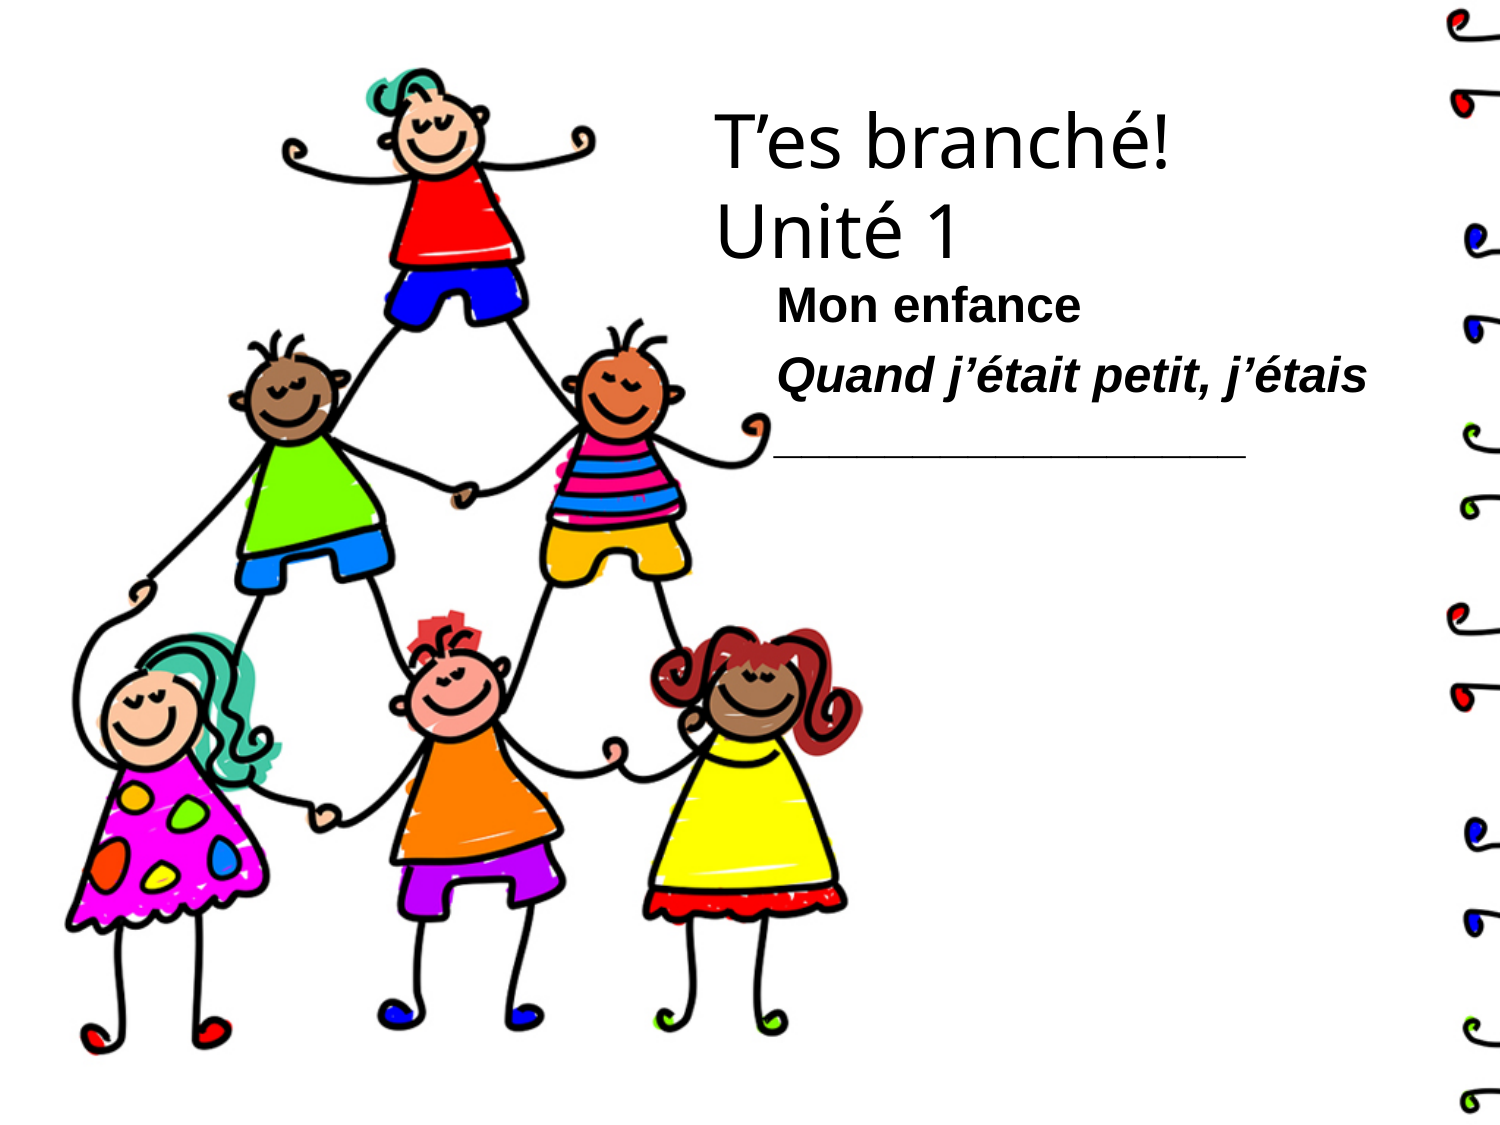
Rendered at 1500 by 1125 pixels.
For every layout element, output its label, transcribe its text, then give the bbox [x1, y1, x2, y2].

picture [0, 0, 1500, 1125]
title T’es branché! Unité 1 [699, 28, 1463, 338]
subtitle Mon enfance Quand j’était petit, j’étais _________________ [761, 264, 1463, 486]
